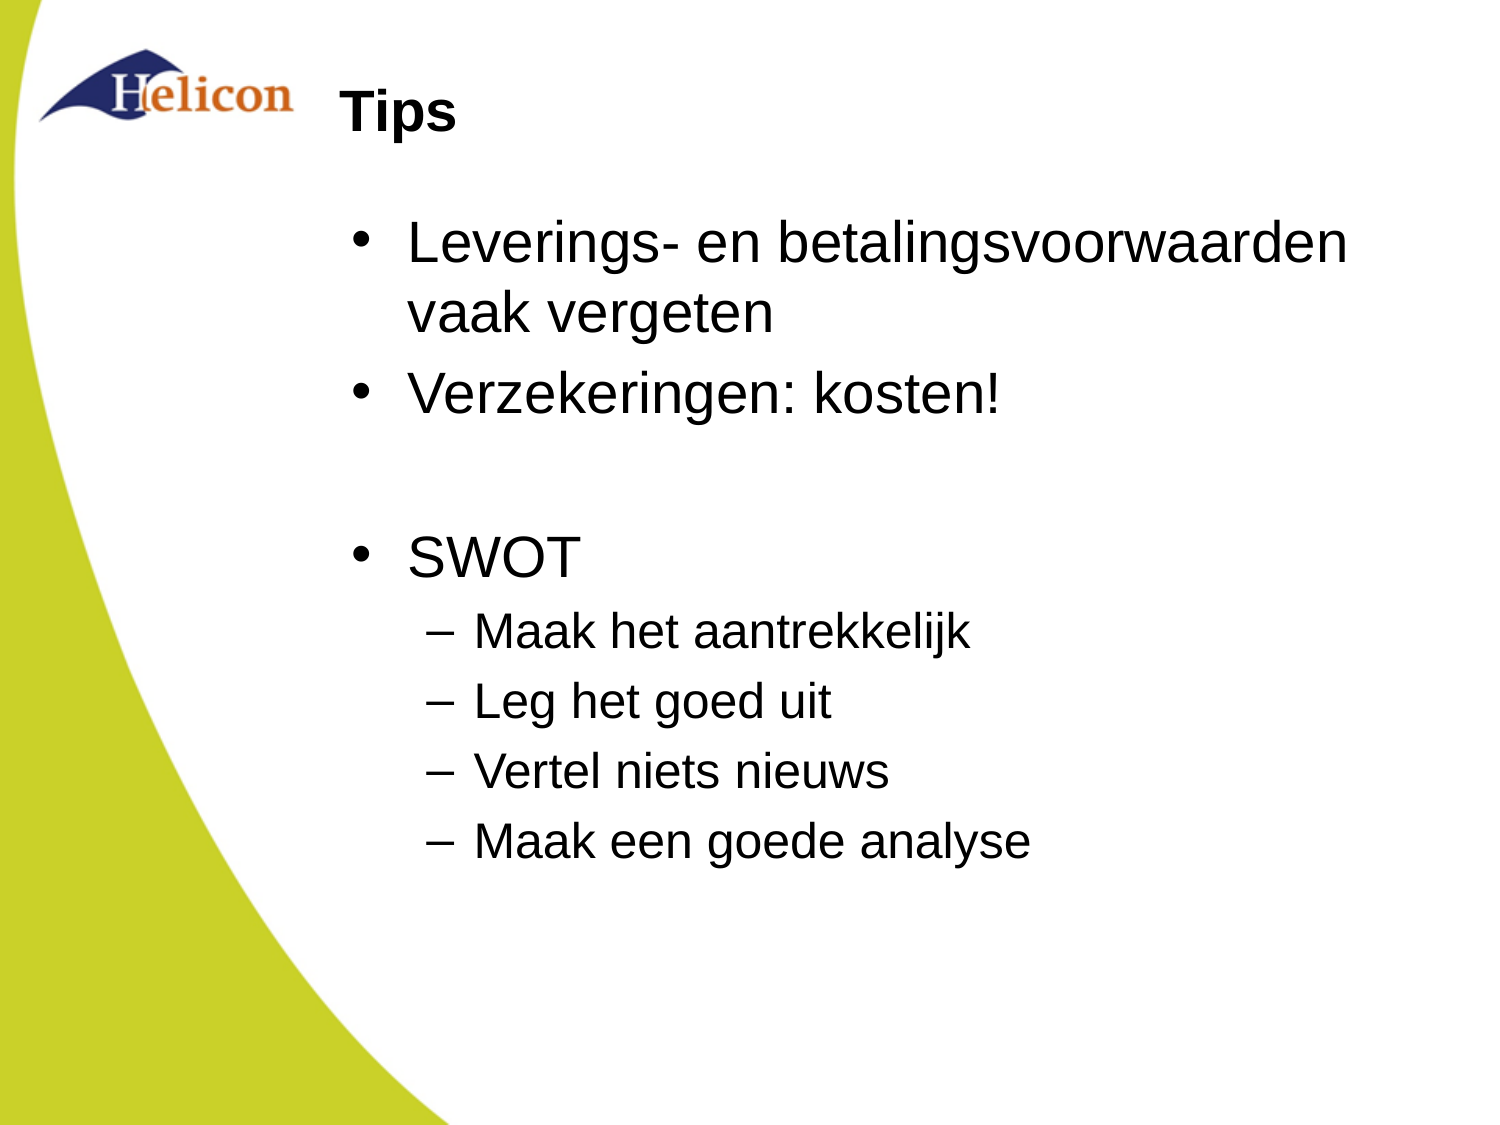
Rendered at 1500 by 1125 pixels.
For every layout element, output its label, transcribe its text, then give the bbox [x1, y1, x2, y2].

title Tips [324, 54, 1415, 161]
picture [0, 0, 1500, 1125]
list Leverings- en betalingsvoorwaarden vaak vergeten Verzekeringen: kosten! SWOT Maak het aantrekkelijk Leg het goed uit Vertel niets nieuws Maak een goede analyse [336, 196, 1425, 1005]
